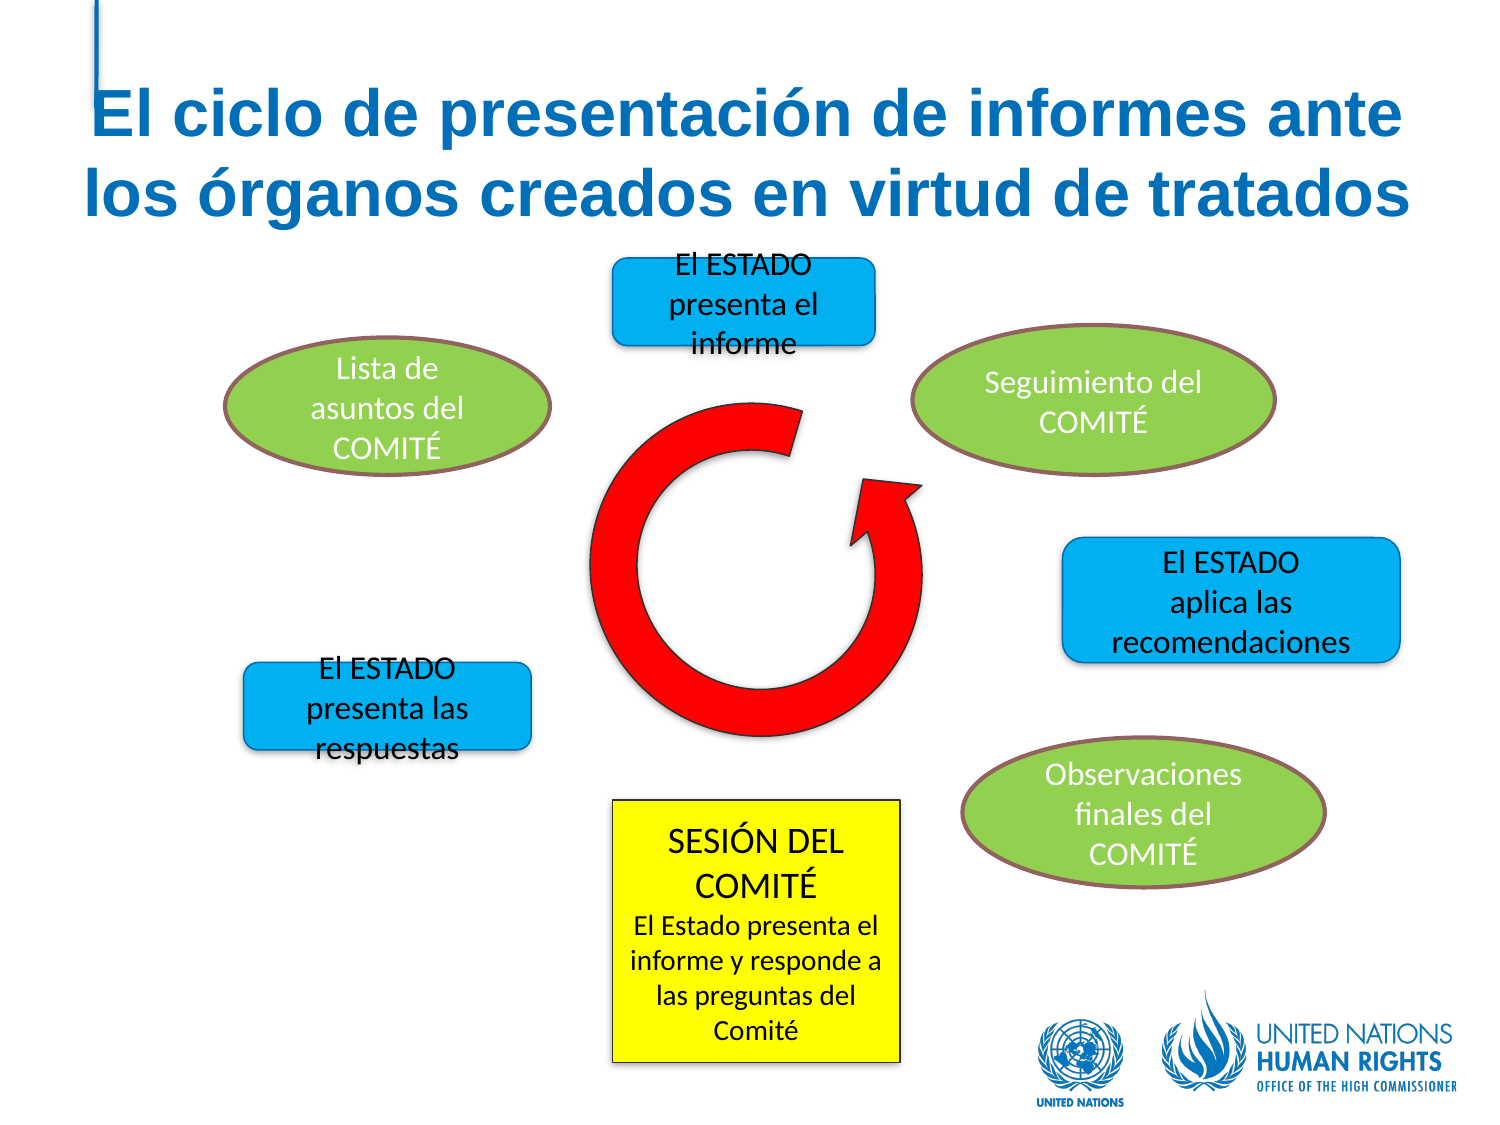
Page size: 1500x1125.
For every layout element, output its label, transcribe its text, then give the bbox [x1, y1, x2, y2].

text_box SESIÓN DEL COMITÉ El Estado presenta el informe y responde a las preguntas del Comité [612, 799, 901, 1063]
text_box Lista de asuntos del COMITÉ [222, 335, 553, 478]
picture [1037, 990, 1457, 1107]
text_box El ESTADO presenta las respuestas [242, 661, 532, 751]
text_box [589, 402, 923, 738]
text_box Observaciones finales del COMITÉ [960, 735, 1327, 890]
text_box El ESTADO aplica las recomendaciones [1061, 536, 1401, 664]
text_box Seguimiento del COMITÉ [910, 322, 1278, 478]
title El ciclo de presentación de informes ante los órganos creados en virtud de tratados [58, 62, 1438, 172]
text_box El ESTADO presenta el informe [611, 257, 876, 347]
